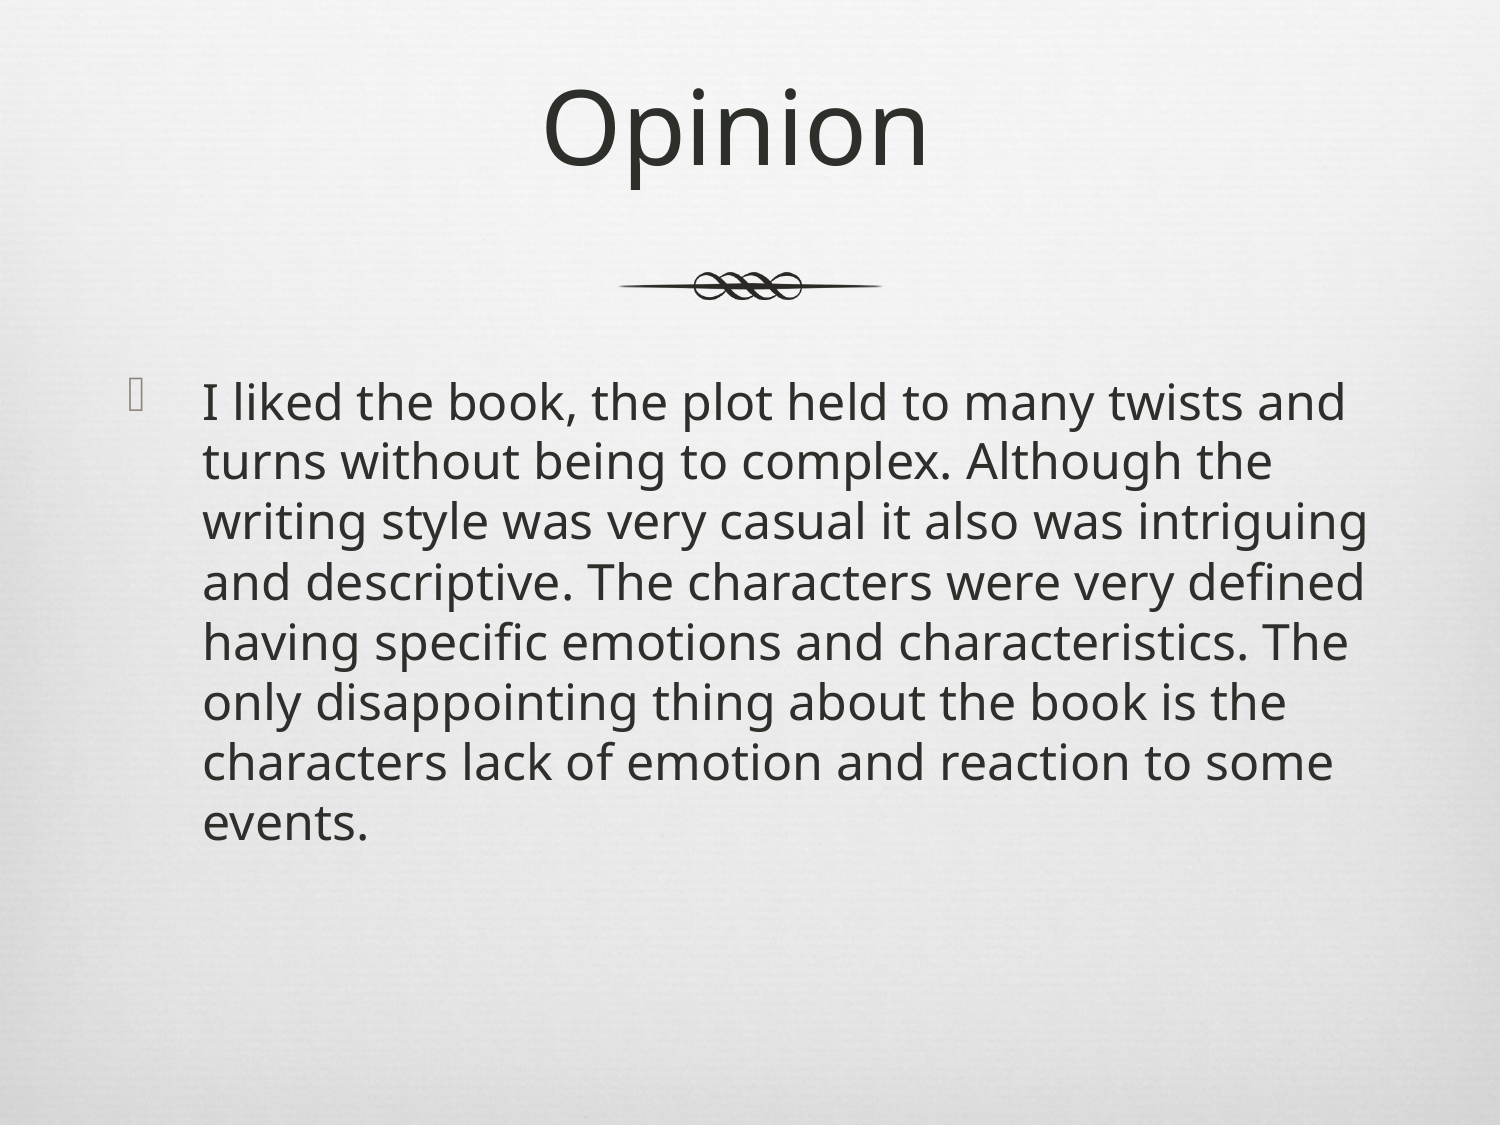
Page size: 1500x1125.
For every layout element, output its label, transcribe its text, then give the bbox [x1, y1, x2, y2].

list I liked the book, the plot held to many twists and turns without being to complex. Although the writing style was very casual it also was intriguing and descriptive. The characters were very defined having specific emotions and characteristics. The only disappointing thing about the book is the characters lack of emotion and reaction to some events. [112, 362, 1388, 963]
picture [615, 272, 885, 300]
title Opinion [112, 11, 1388, 236]
